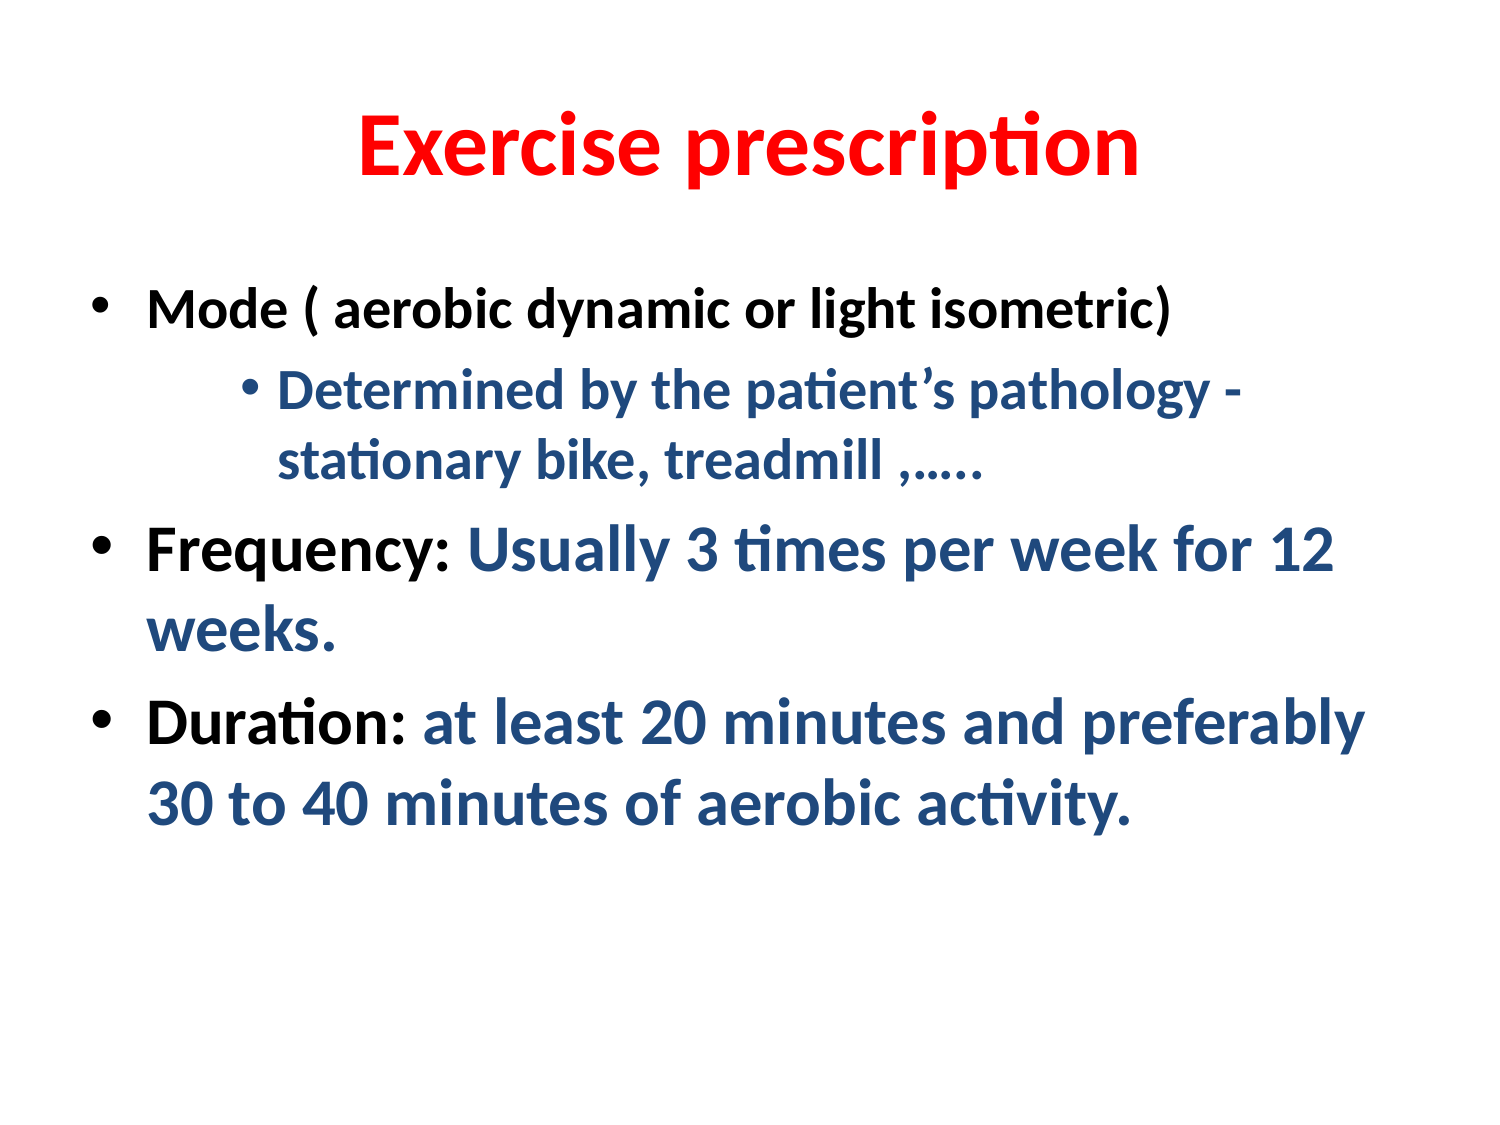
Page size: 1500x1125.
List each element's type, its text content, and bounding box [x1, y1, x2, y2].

list Mode ( aerobic dynamic or light isometric) Determined by the patient’s pathology - stationary bike, treadmill ,….. Frequency: Usually 3 times per week for 12 weeks. Duration: at least 20 minutes and preferably 30 to 40 minutes of aerobic activity. [75, 262, 1425, 1005]
title Exercise prescription [75, 45, 1425, 233]
